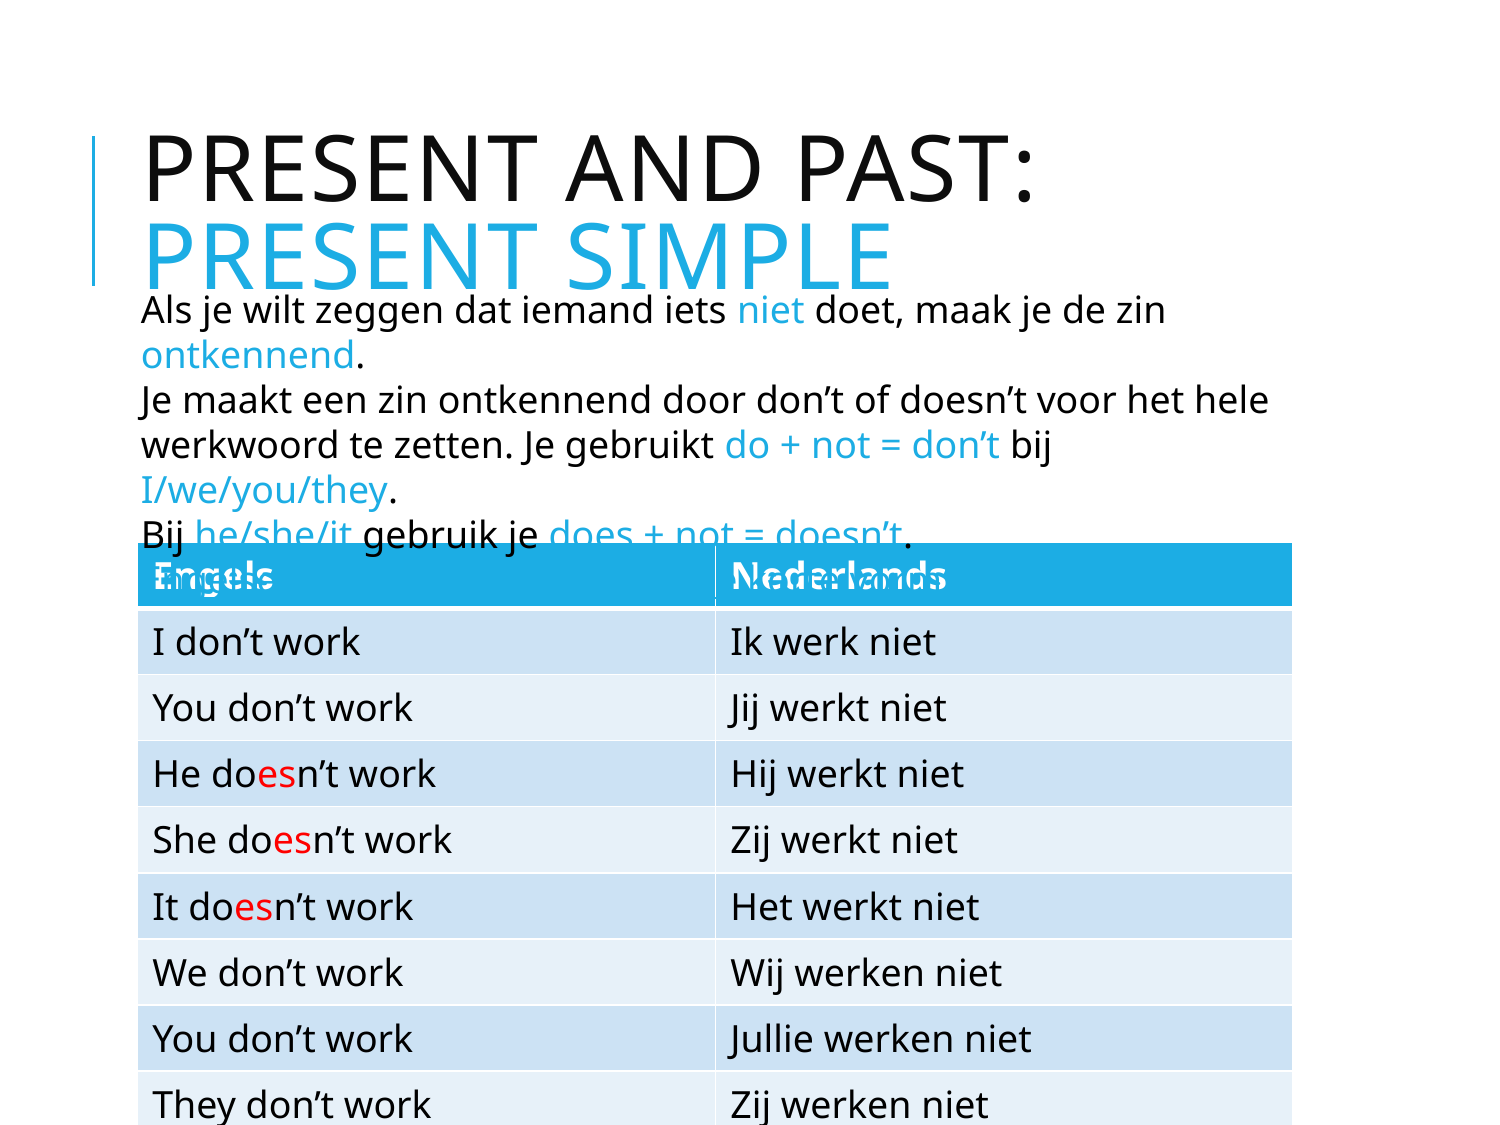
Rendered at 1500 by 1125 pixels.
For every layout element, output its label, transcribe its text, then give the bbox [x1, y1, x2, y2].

table_cell Het werkt niet [716, 874, 1292, 938]
table_cell Zij werken niet [716, 1072, 1292, 1125]
table_cell We don’t work [138, 940, 715, 1004]
table_cell Hij werkt niet [716, 741, 1292, 806]
table_cell Wij werken niet [716, 940, 1292, 1004]
table_cell Jullie werken niet [716, 1006, 1292, 1070]
table_cell It doesn’t work [138, 874, 715, 938]
text_box Als je wilt zeggen dat iemand iets niet doet, maak je de zin ontkennend. Je maakt een zin ontkennend door don’t of doesn’t voor het hele werkwoord te zetten. Je gebruikt do + not = don’t bij I/we/you/they. Bij he/she/it gebruik je does + not = doesn’t. Engelsen gebruiken bijna altijd de korte vorm! [126, 278, 1294, 609]
title PRESENT AND PAST: present simple [126, 96, 1322, 342]
table_cell I don’t work [138, 611, 715, 674]
table_cell She doesn’t work [138, 807, 715, 872]
table_cell You don’t work [138, 1006, 715, 1070]
table_cell He doesn’t work [138, 741, 715, 806]
table_cell You don’t work [138, 675, 715, 740]
table_cell Zij werkt niet [716, 807, 1292, 872]
table_cell Jij werkt niet [716, 675, 1292, 740]
table_cell They don’t work [138, 1072, 715, 1125]
table_cell Ik werk niet [716, 611, 1292, 674]
